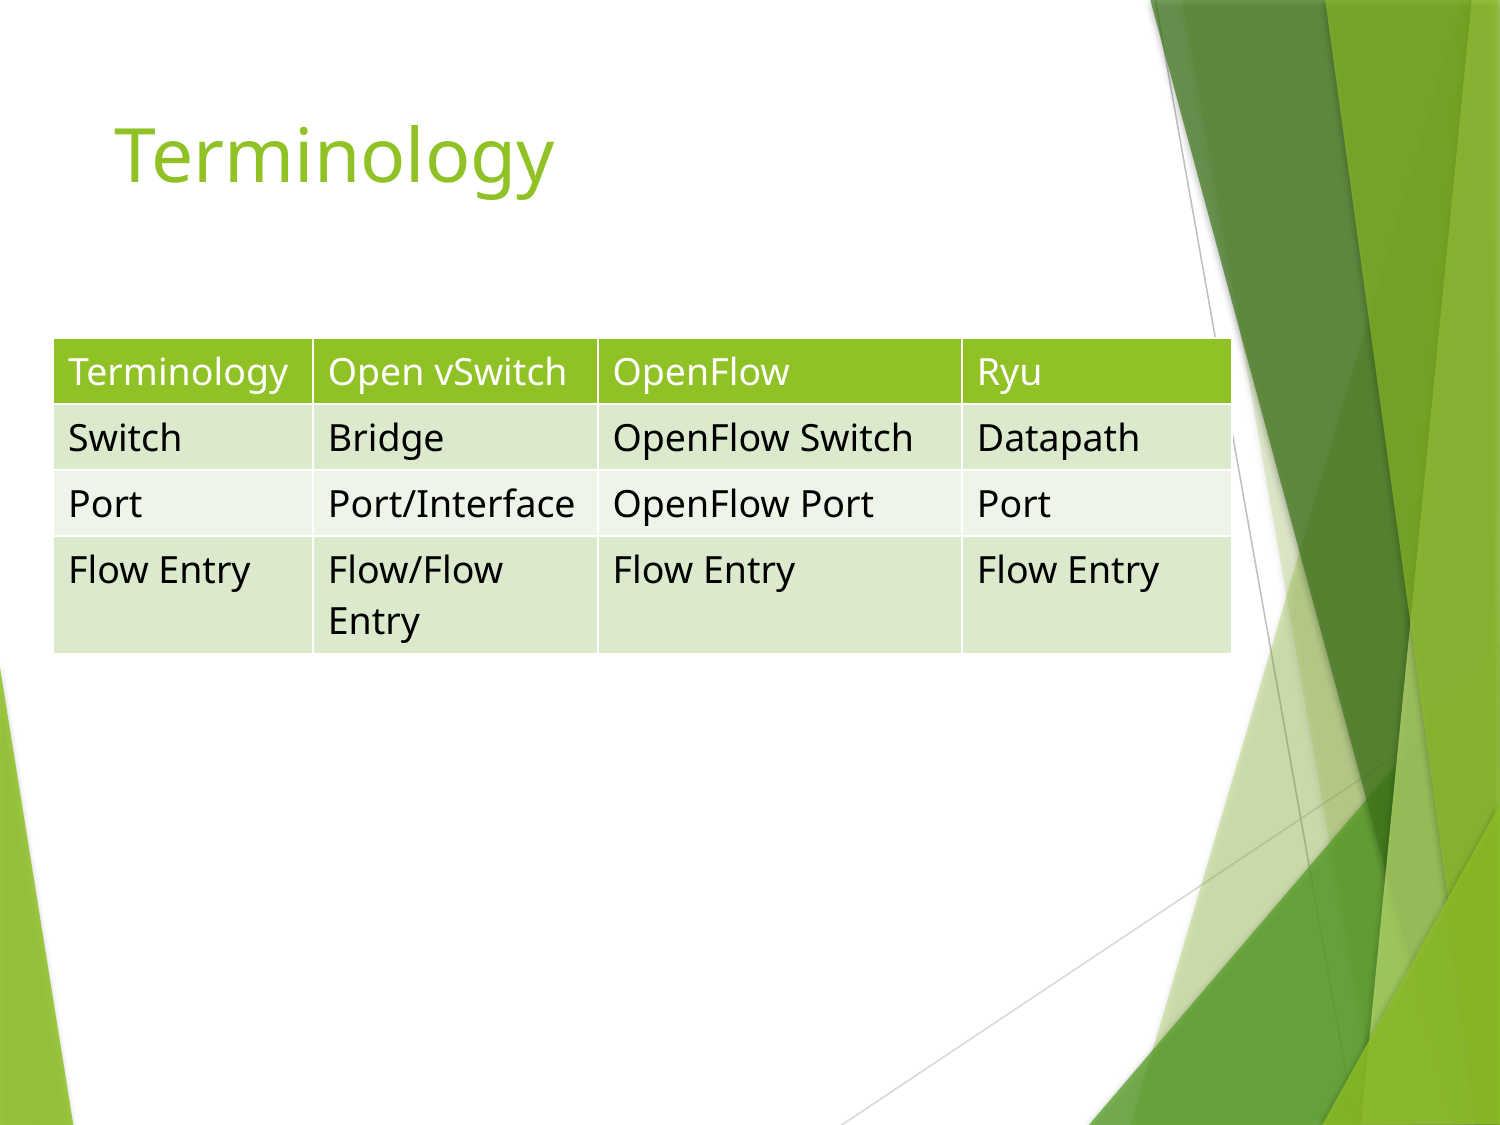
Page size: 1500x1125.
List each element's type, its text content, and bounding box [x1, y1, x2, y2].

table_cell Flow/Flow Entry [314, 537, 597, 653]
table_header Terminology [54, 339, 312, 403]
table_header Ryu [963, 339, 1231, 403]
table_cell Port [963, 471, 1231, 535]
table_cell Flow Entry [54, 537, 312, 653]
table_header Open vSwitch [314, 339, 597, 403]
table_cell Flow Entry [599, 537, 961, 653]
table_cell Datapath [963, 405, 1231, 469]
table_header OpenFlow [599, 339, 961, 403]
title Terminology [99, 99, 1142, 317]
table_cell OpenFlow Port [599, 471, 961, 535]
table_cell Port/Interface [314, 471, 597, 535]
table_cell Bridge [314, 405, 597, 469]
table_cell OpenFlow Switch [599, 405, 961, 469]
table_cell Flow Entry [963, 537, 1231, 653]
table_cell Port [54, 471, 312, 535]
table_cell Switch [54, 405, 312, 469]
